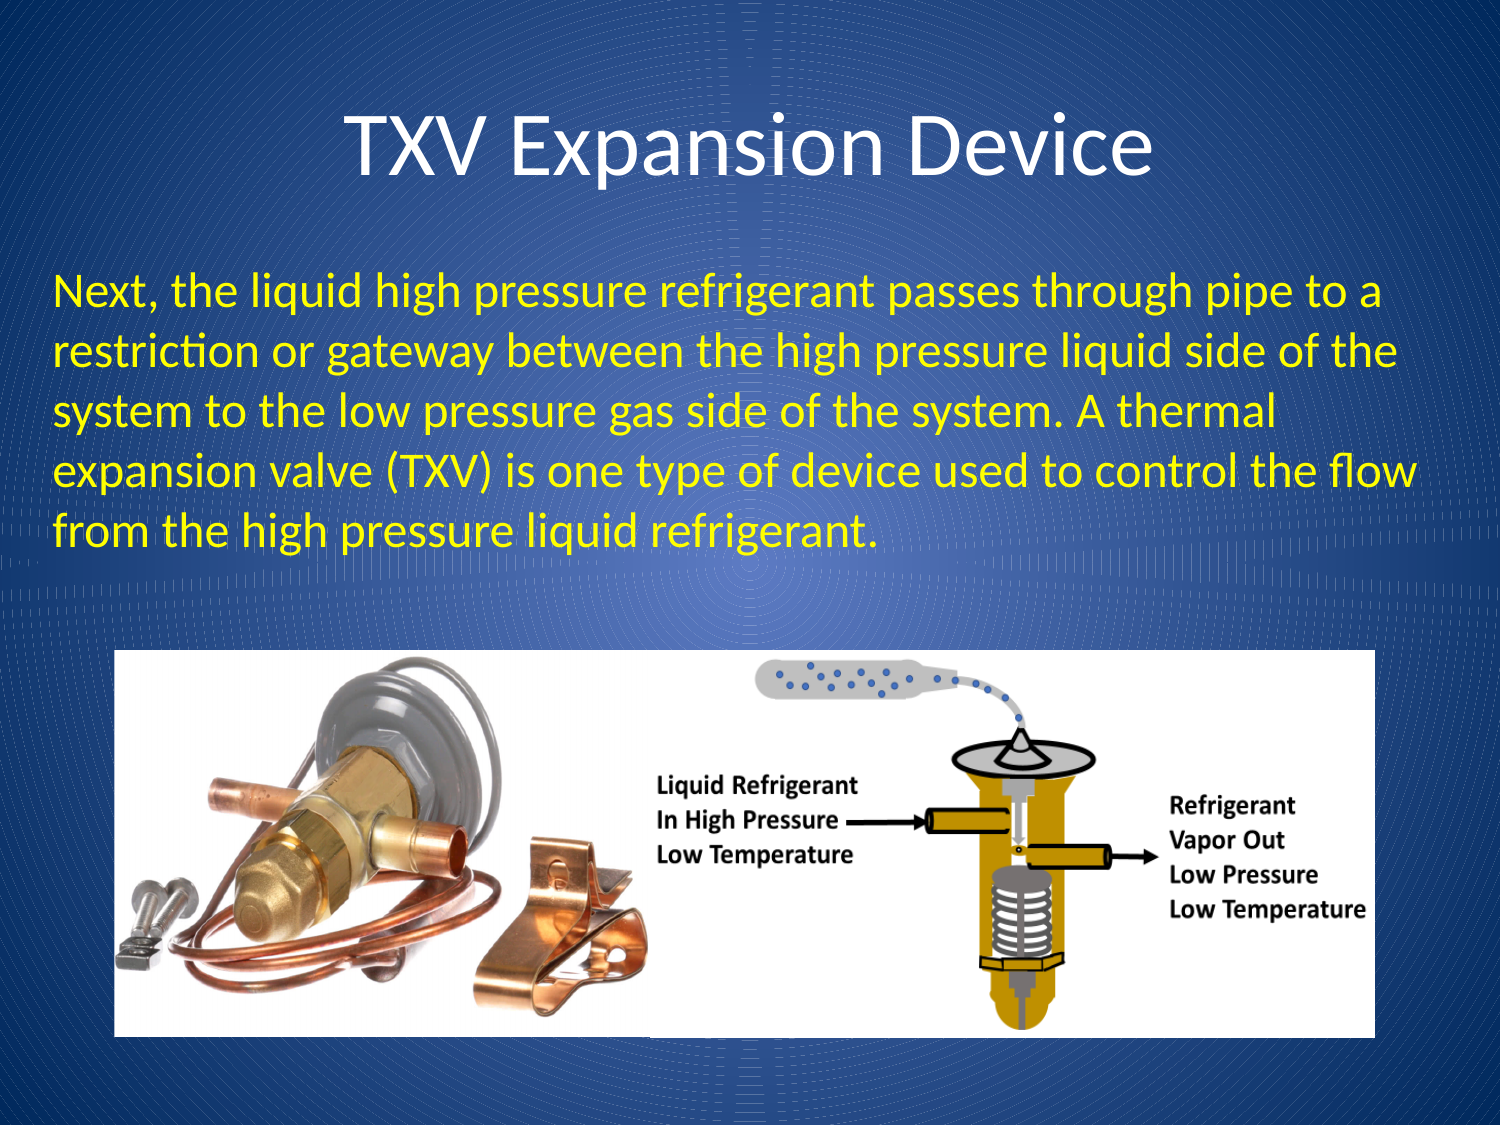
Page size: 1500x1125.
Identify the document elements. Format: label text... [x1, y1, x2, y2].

text_box Next, the liquid high pressure refrigerant passes through pipe to a restriction or gateway between the high pressure liquid side of the system to the low pressure gas side of the system. A thermal expansion valve (TXV) is one type of device used to control the flow from the high pressure liquid refrigerant. [37, 249, 1450, 565]
picture [114, 649, 1376, 1081]
title TXV Expansion Device [75, 45, 1425, 233]
